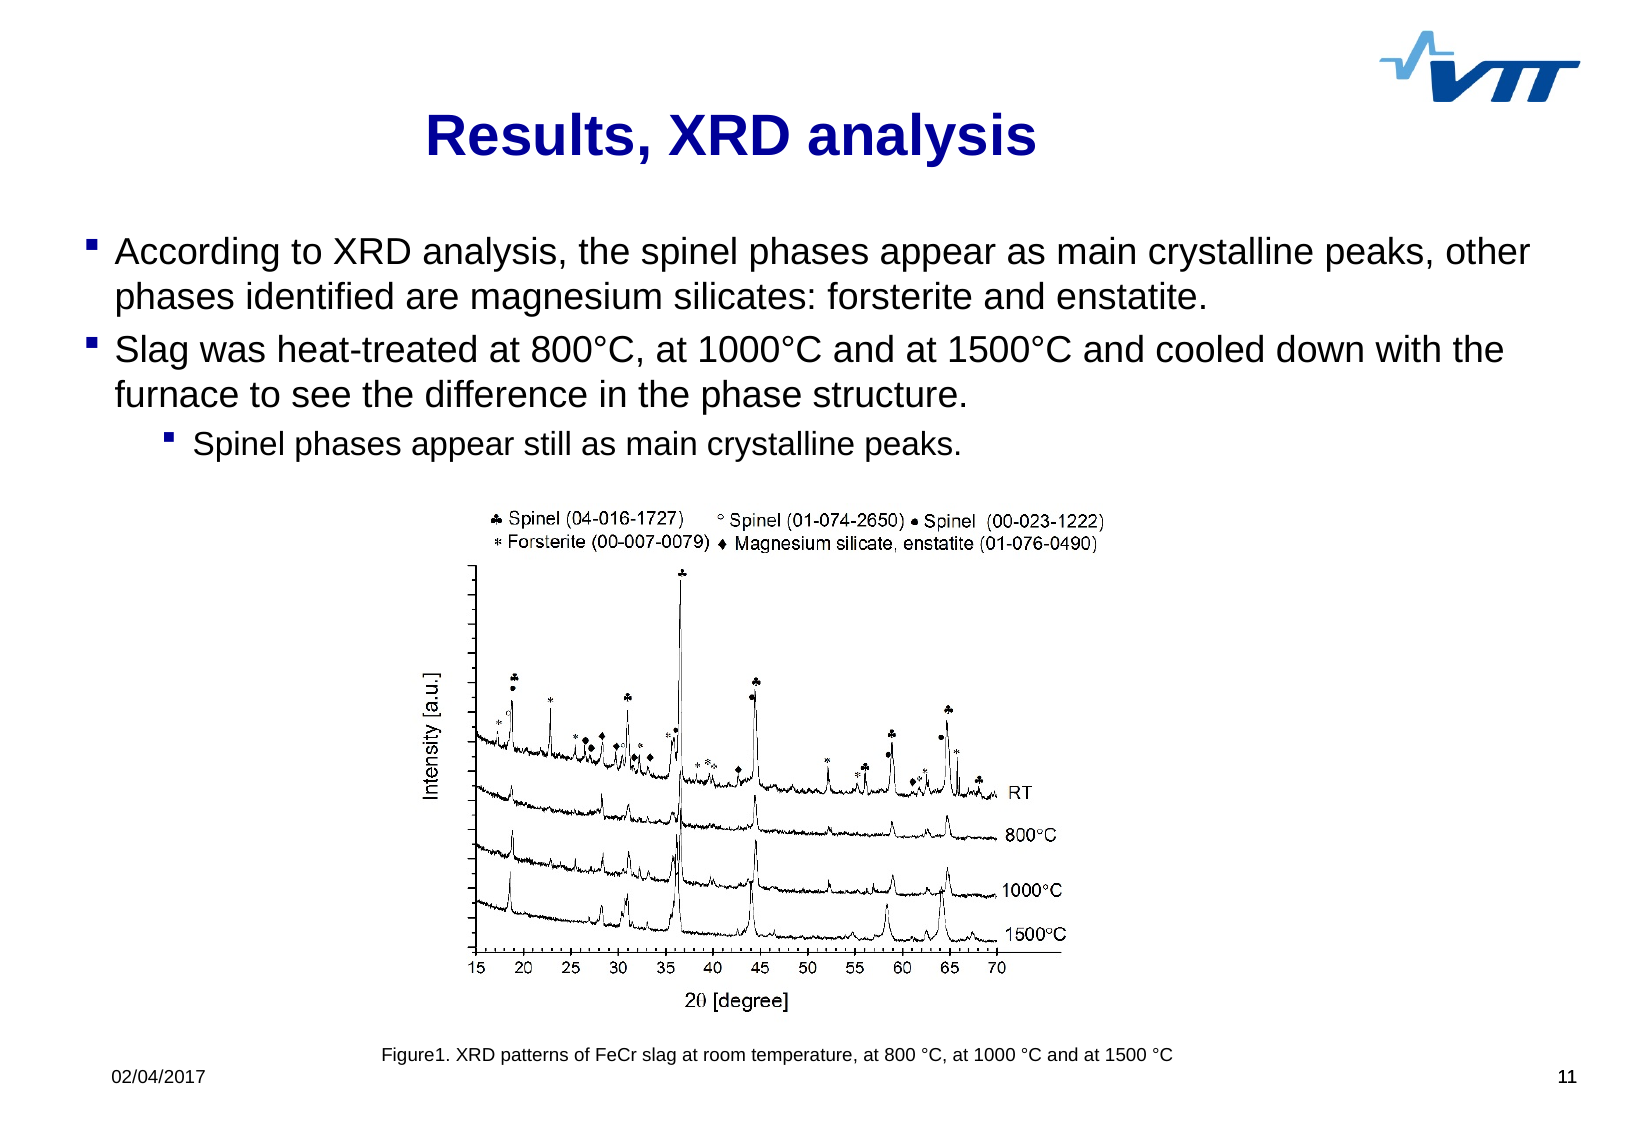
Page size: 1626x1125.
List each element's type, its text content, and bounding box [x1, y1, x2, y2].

picture [1379, 30, 1581, 102]
title Results, XRD analysis [410, 90, 1492, 219]
list According to XRD analysis, the spinel phases appear as main crystalline peaks, other phases identified are magnesium silicates: forsterite and enstatite. Slag was heat-treated at 800°C, at 1000°C and at 1500°C and cooled down with the furnace to see the difference in the phase structure. Spinel phases appear still as main crystalline peaks. [68, 219, 1569, 964]
picture [339, 503, 1103, 1036]
footer Figure1. XRD patterns of FeCr slag at room temperature, at 800 °C, at 1000 °C and at 1500 °C [280, 1035, 1274, 1095]
